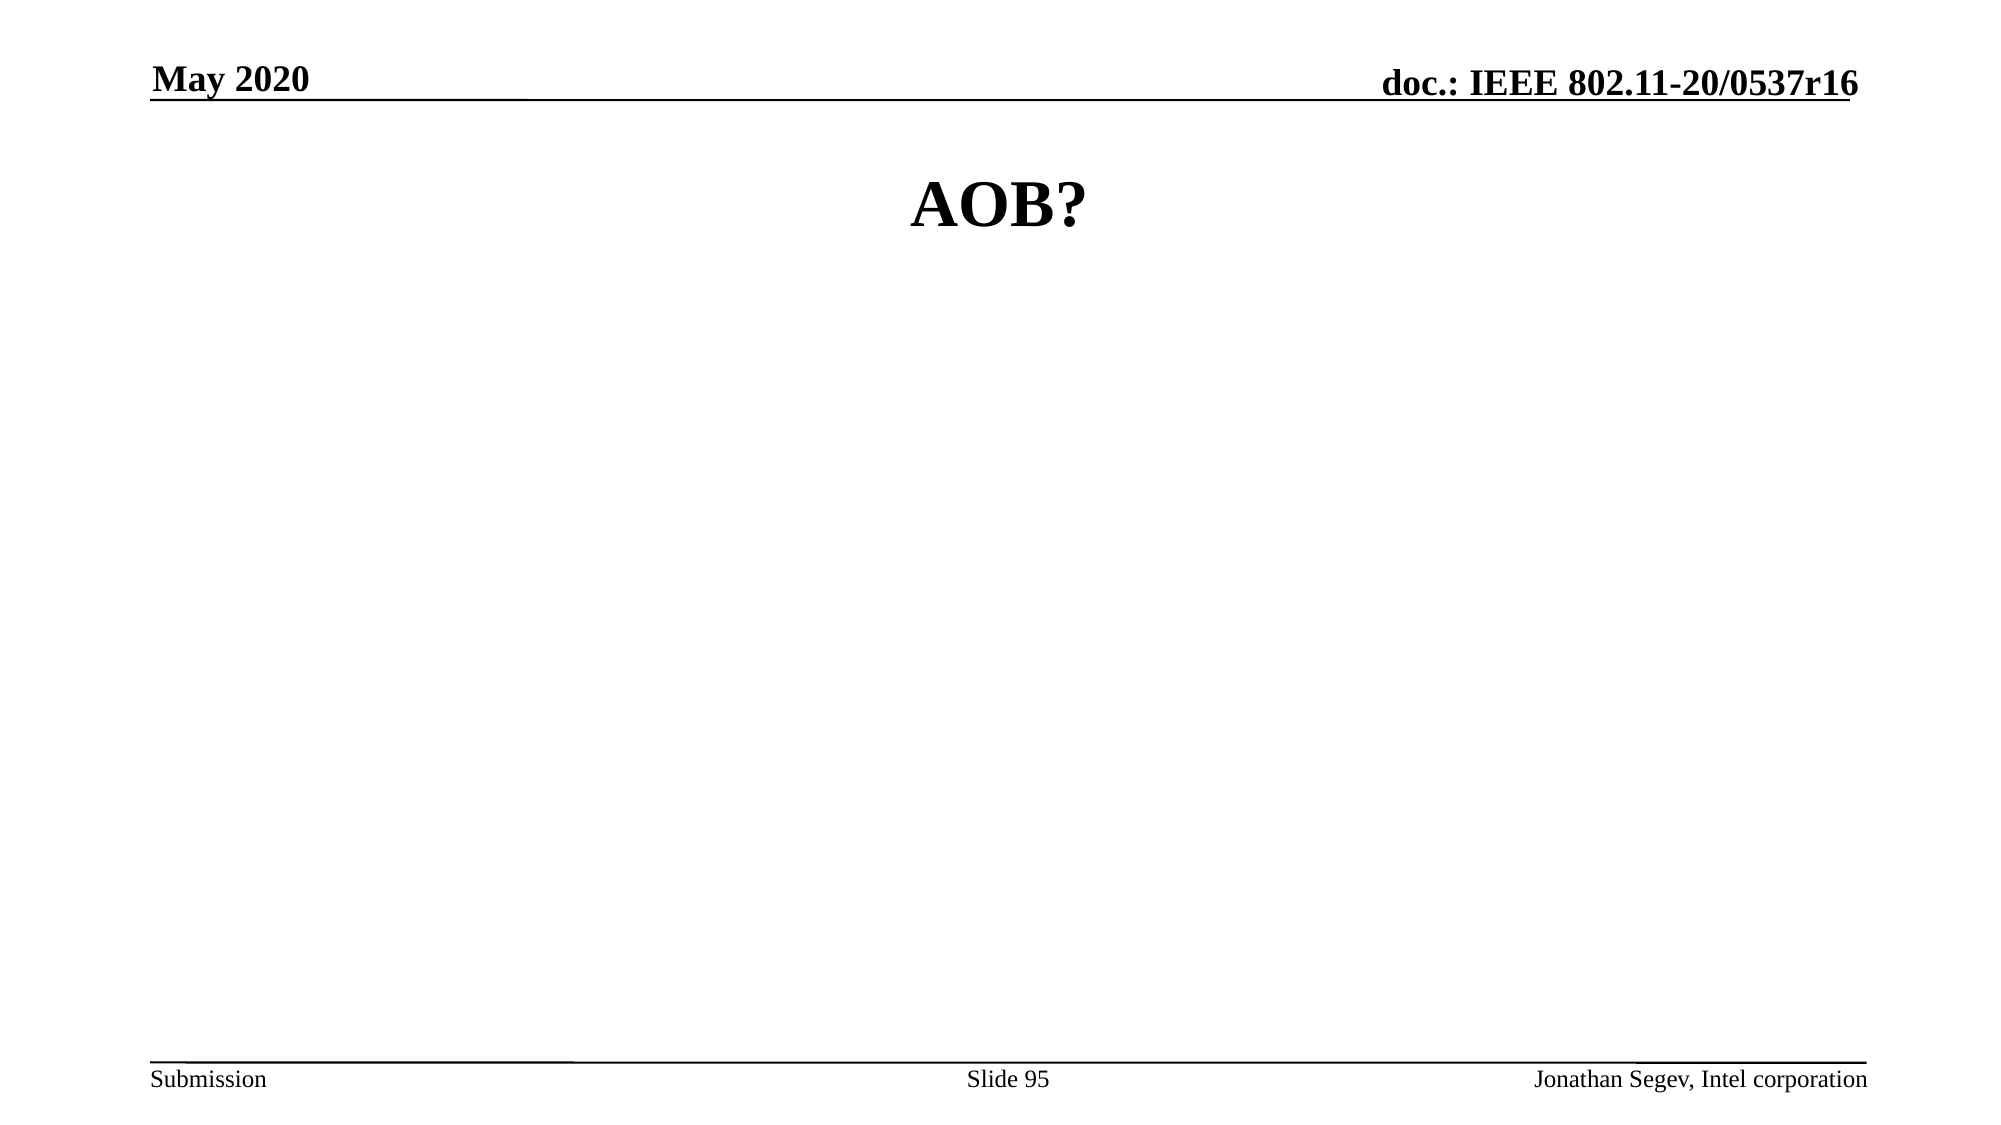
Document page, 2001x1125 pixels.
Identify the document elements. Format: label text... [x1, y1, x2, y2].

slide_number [152, 54, 563, 100]
footer Jonathan Segev, Intel corporation [1171, 1061, 1869, 1093]
slide_number Slide 95 [950, 1061, 1067, 1123]
title AOB? [149, 112, 1850, 288]
